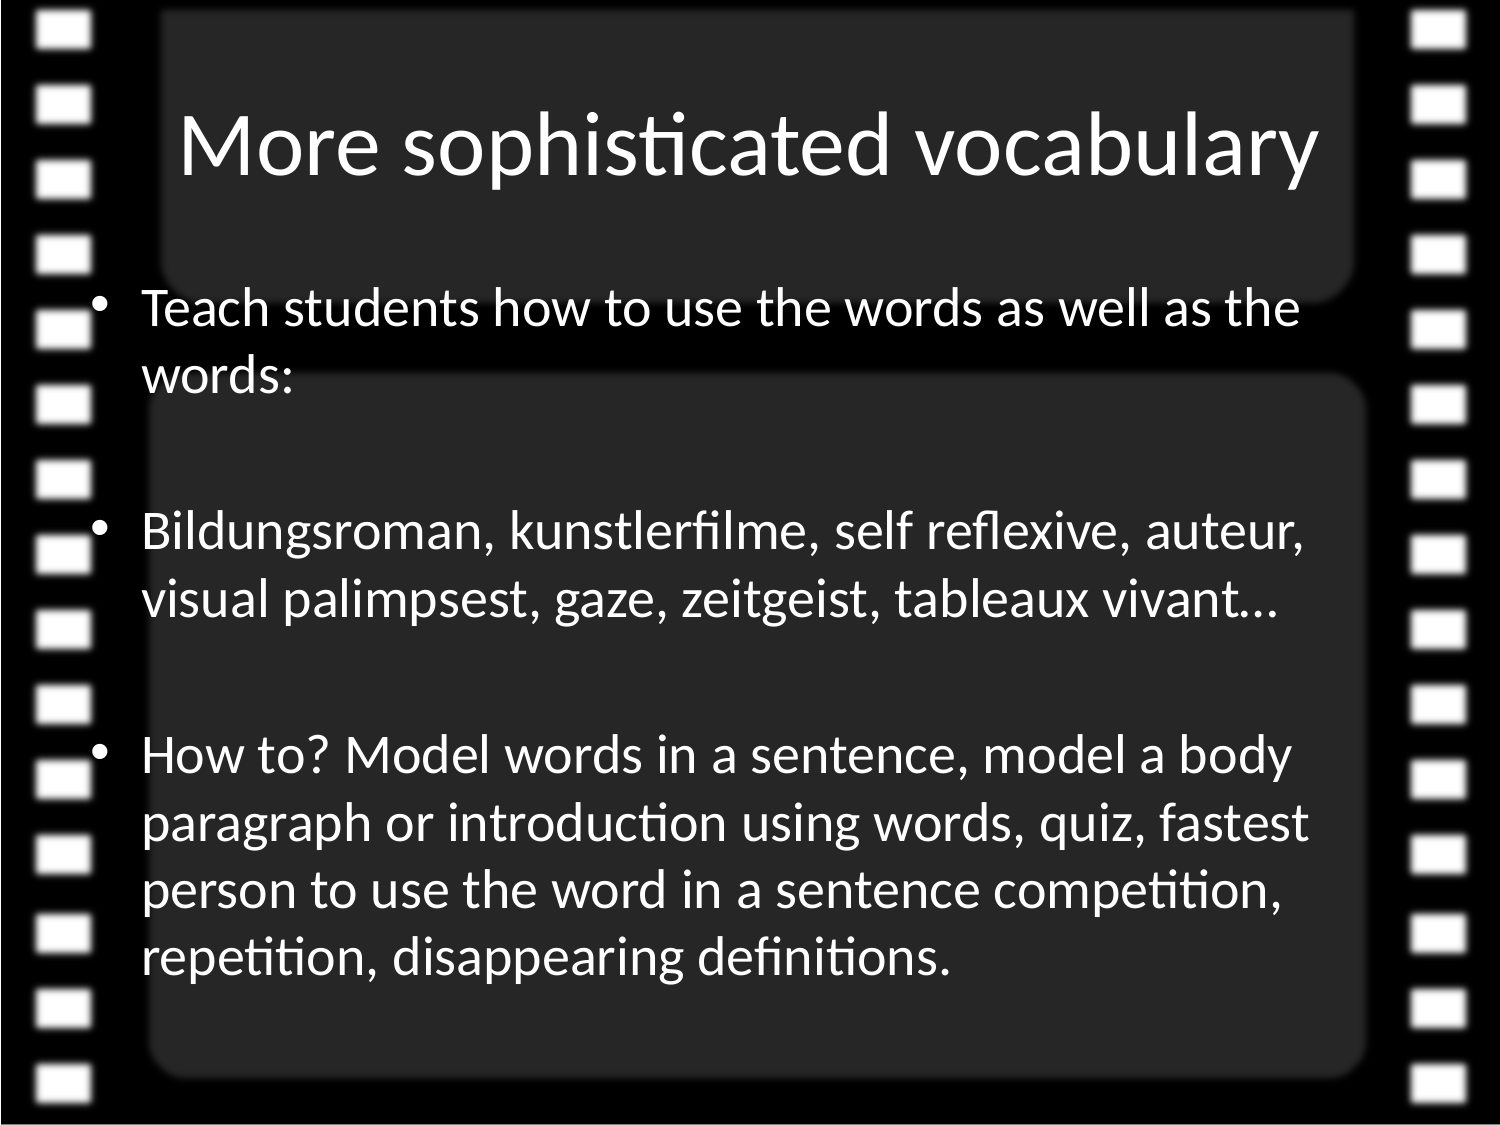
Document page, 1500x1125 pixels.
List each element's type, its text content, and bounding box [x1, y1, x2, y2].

picture [0, 0, 1500, 1125]
title More sophisticated vocabulary [75, 45, 1425, 233]
list Teach students how to use the words as well as the words: Bildungsroman, kunstlerfilme, self reflexive, auteur, visual palimpsest, gaze, zeitgeist, tableaux vivant… How to? Model words in a sentence, model a body paragraph or introduction using words, quiz, fastest person to use the word in a sentence competition, repetition, disappearing definitions. [75, 262, 1425, 1005]
